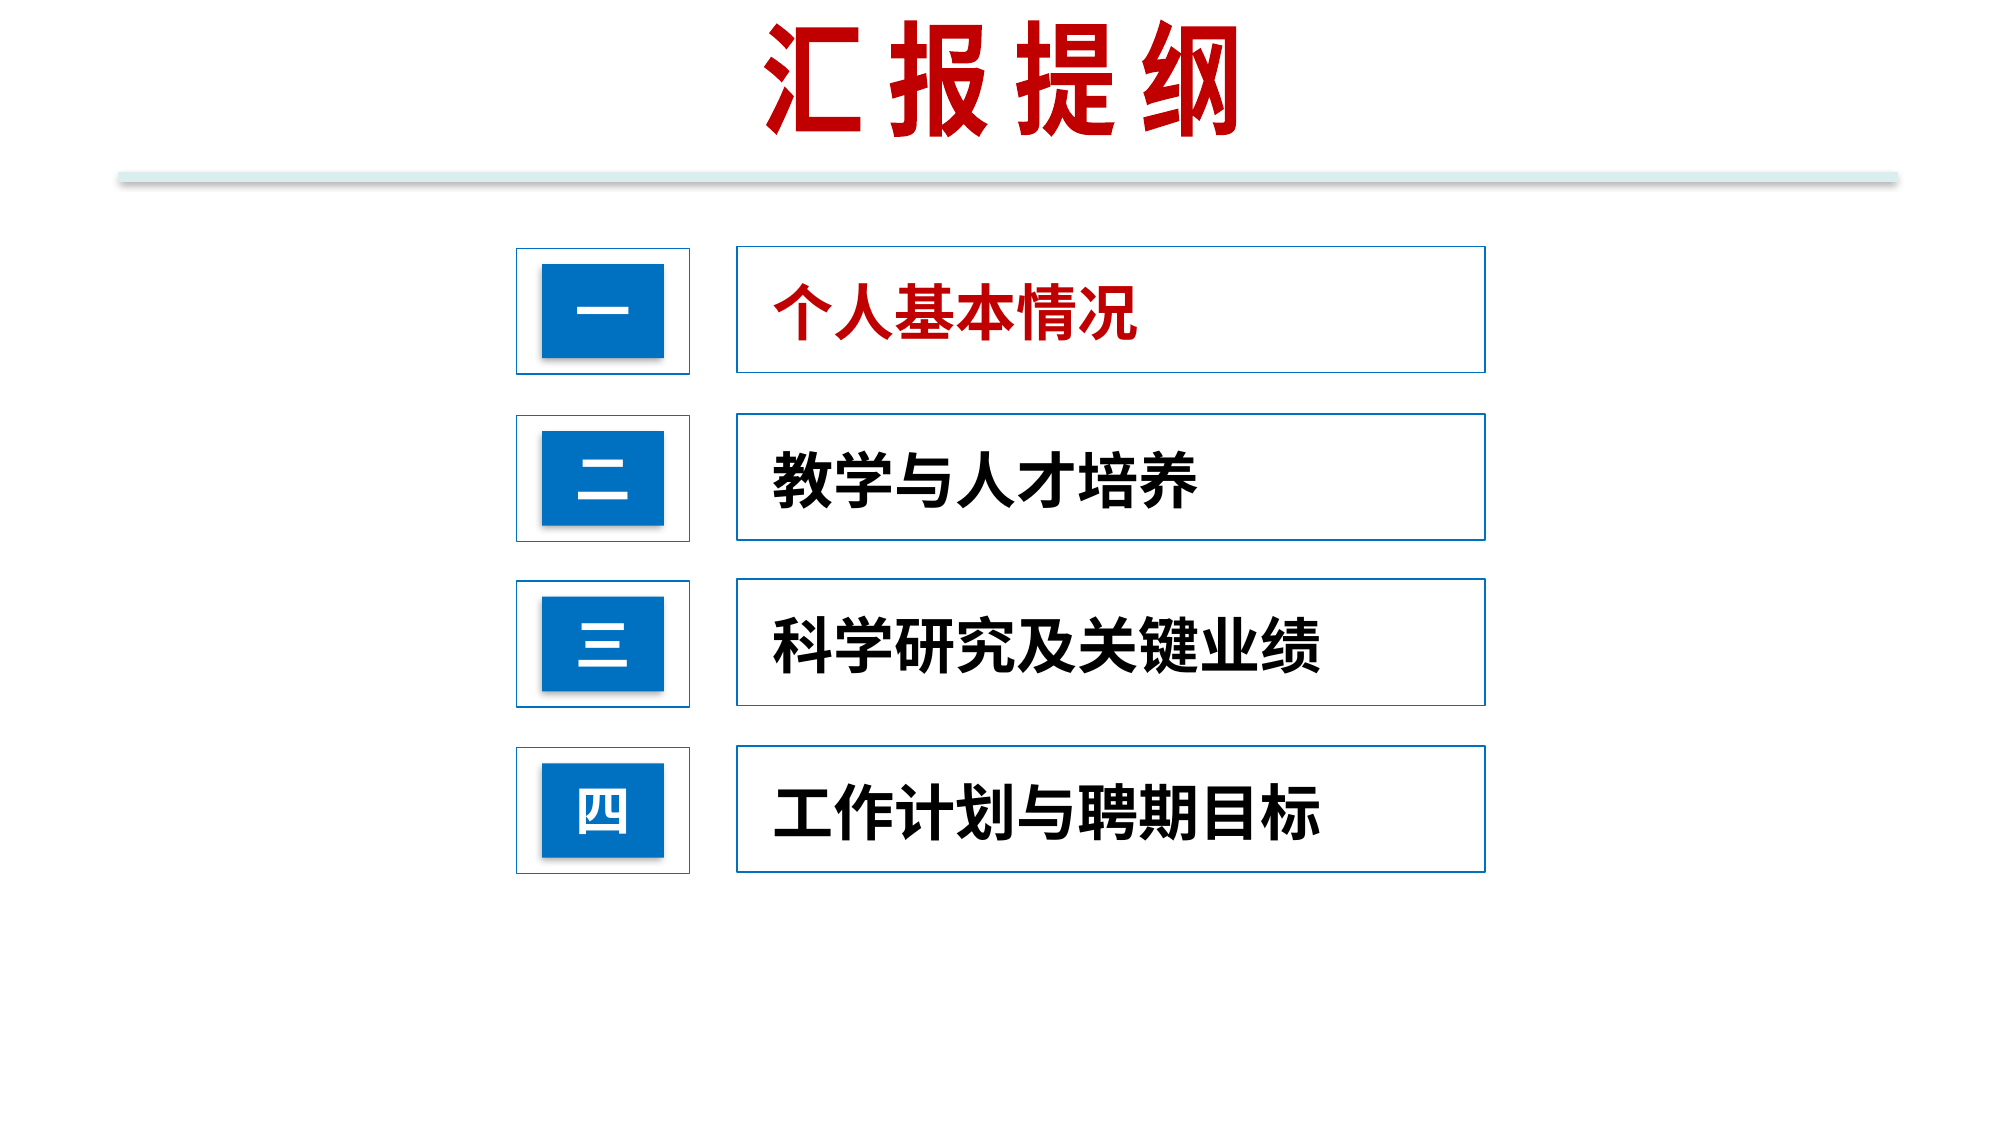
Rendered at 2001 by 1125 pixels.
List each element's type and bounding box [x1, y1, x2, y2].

text_box [516, 578, 1486, 708]
text_box [516, 413, 1486, 542]
text_box [516, 246, 1486, 375]
text_box [516, 745, 1486, 874]
